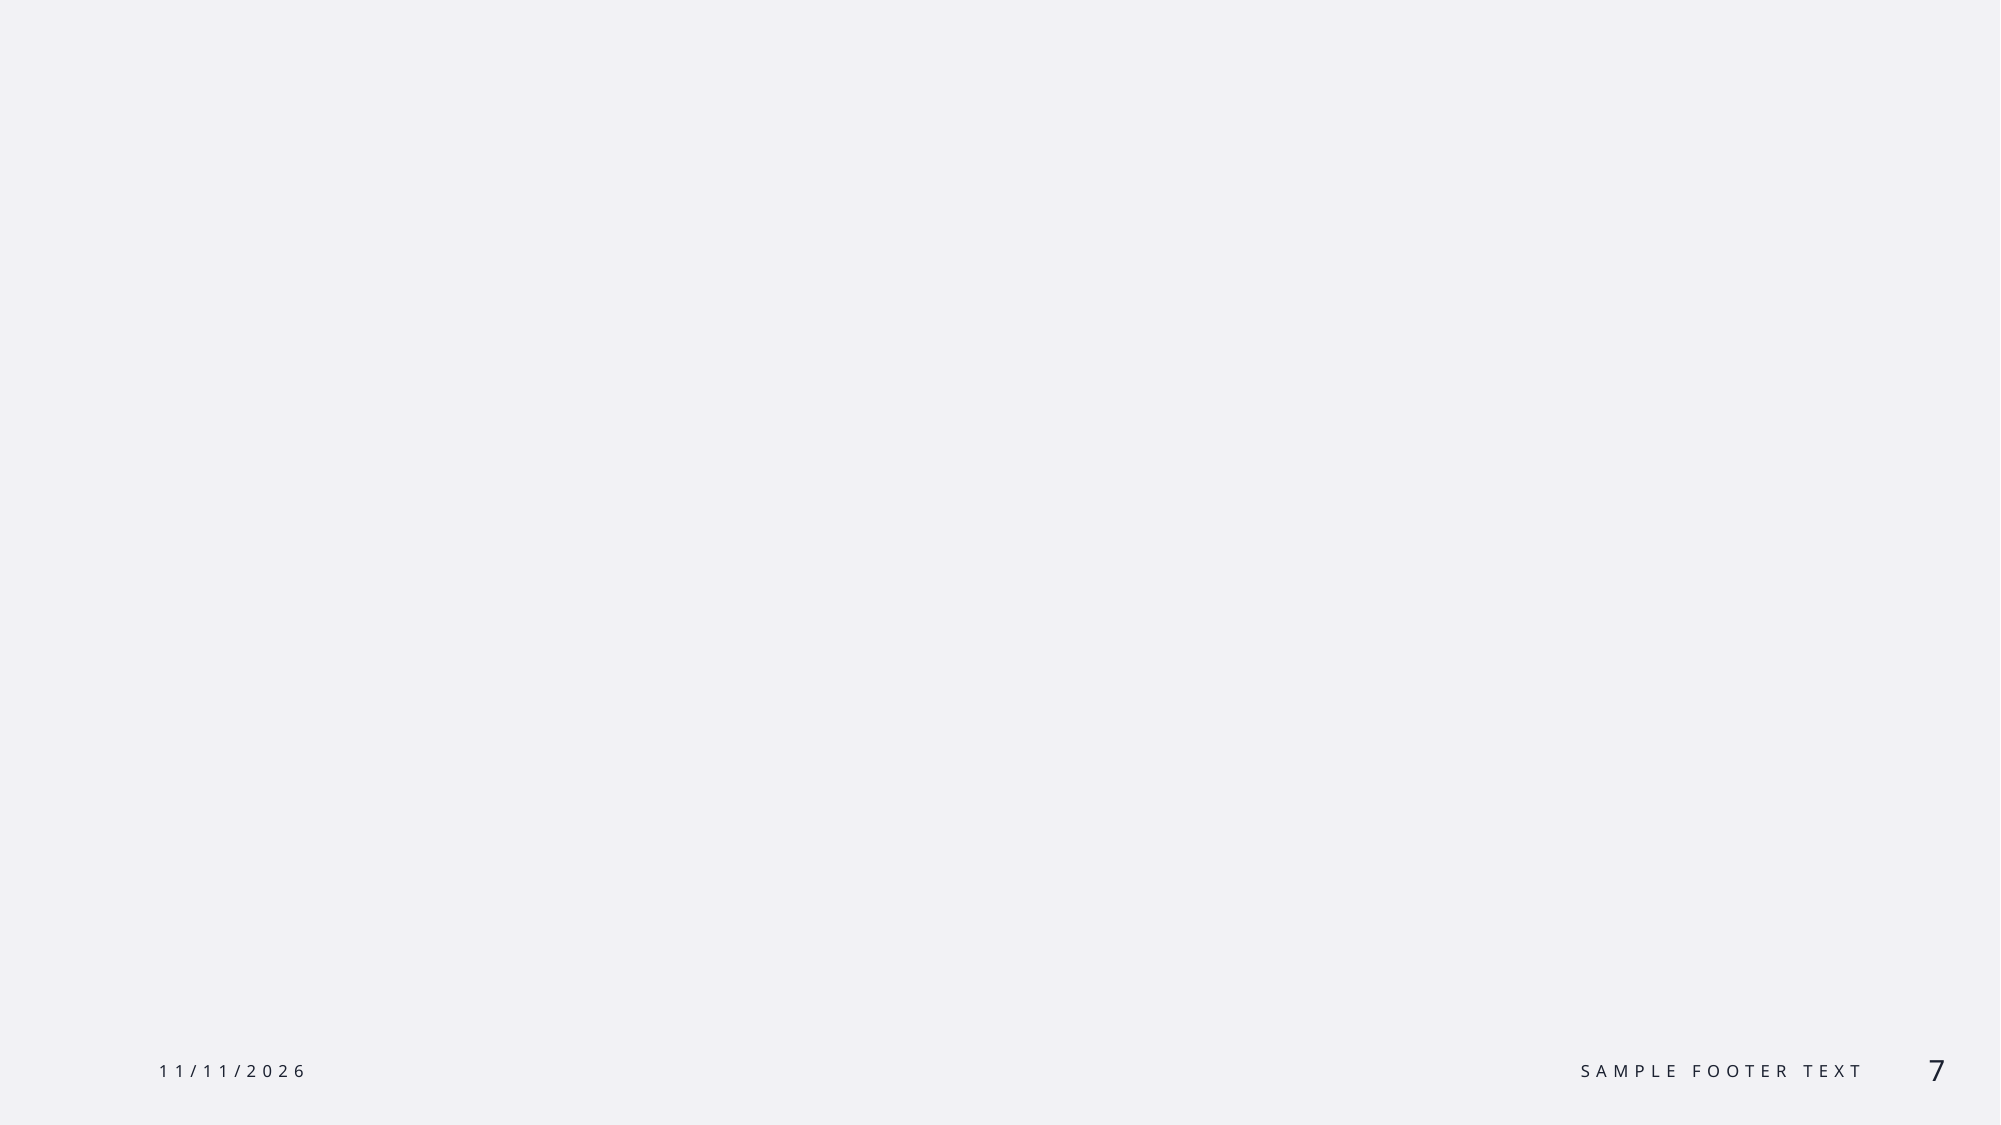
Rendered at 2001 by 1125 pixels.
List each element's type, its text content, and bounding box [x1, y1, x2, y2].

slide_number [143, 1042, 594, 1103]
footer Sample Footer Text [1170, 1042, 1875, 1103]
slide_number 7 [1875, 1042, 1961, 1103]
